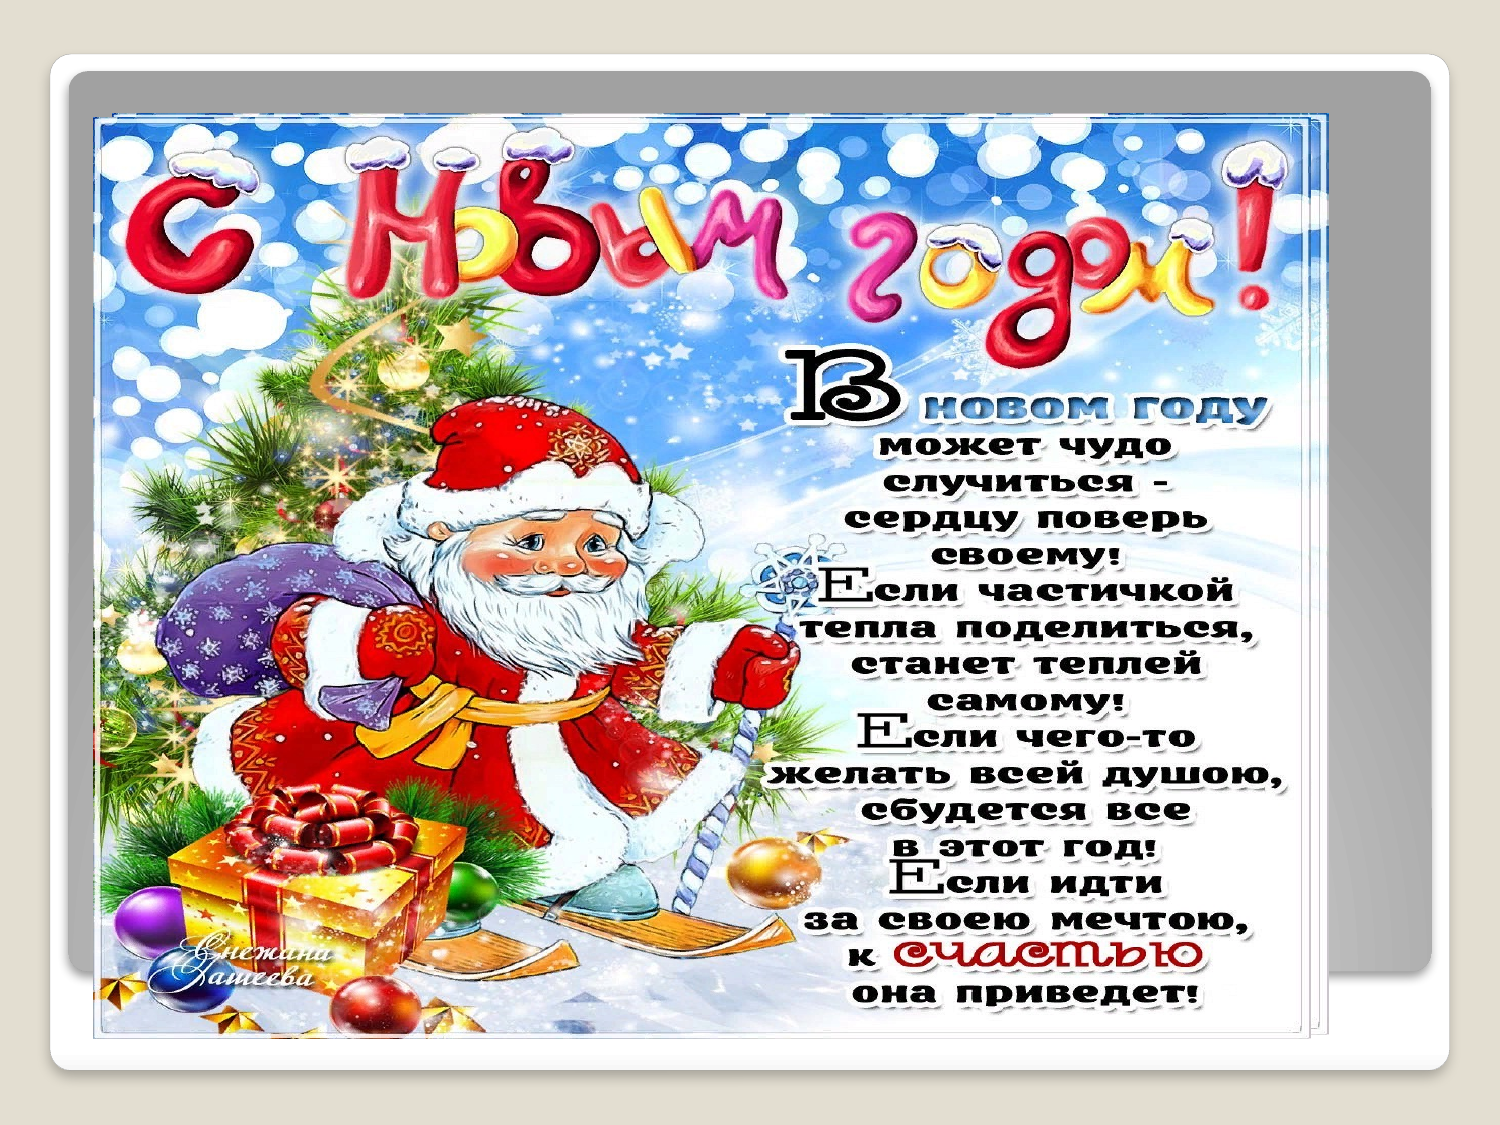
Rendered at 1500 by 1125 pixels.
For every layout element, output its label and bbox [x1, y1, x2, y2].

picture [93, 116, 1311, 1039]
list [111, 113, 1329, 1036]
